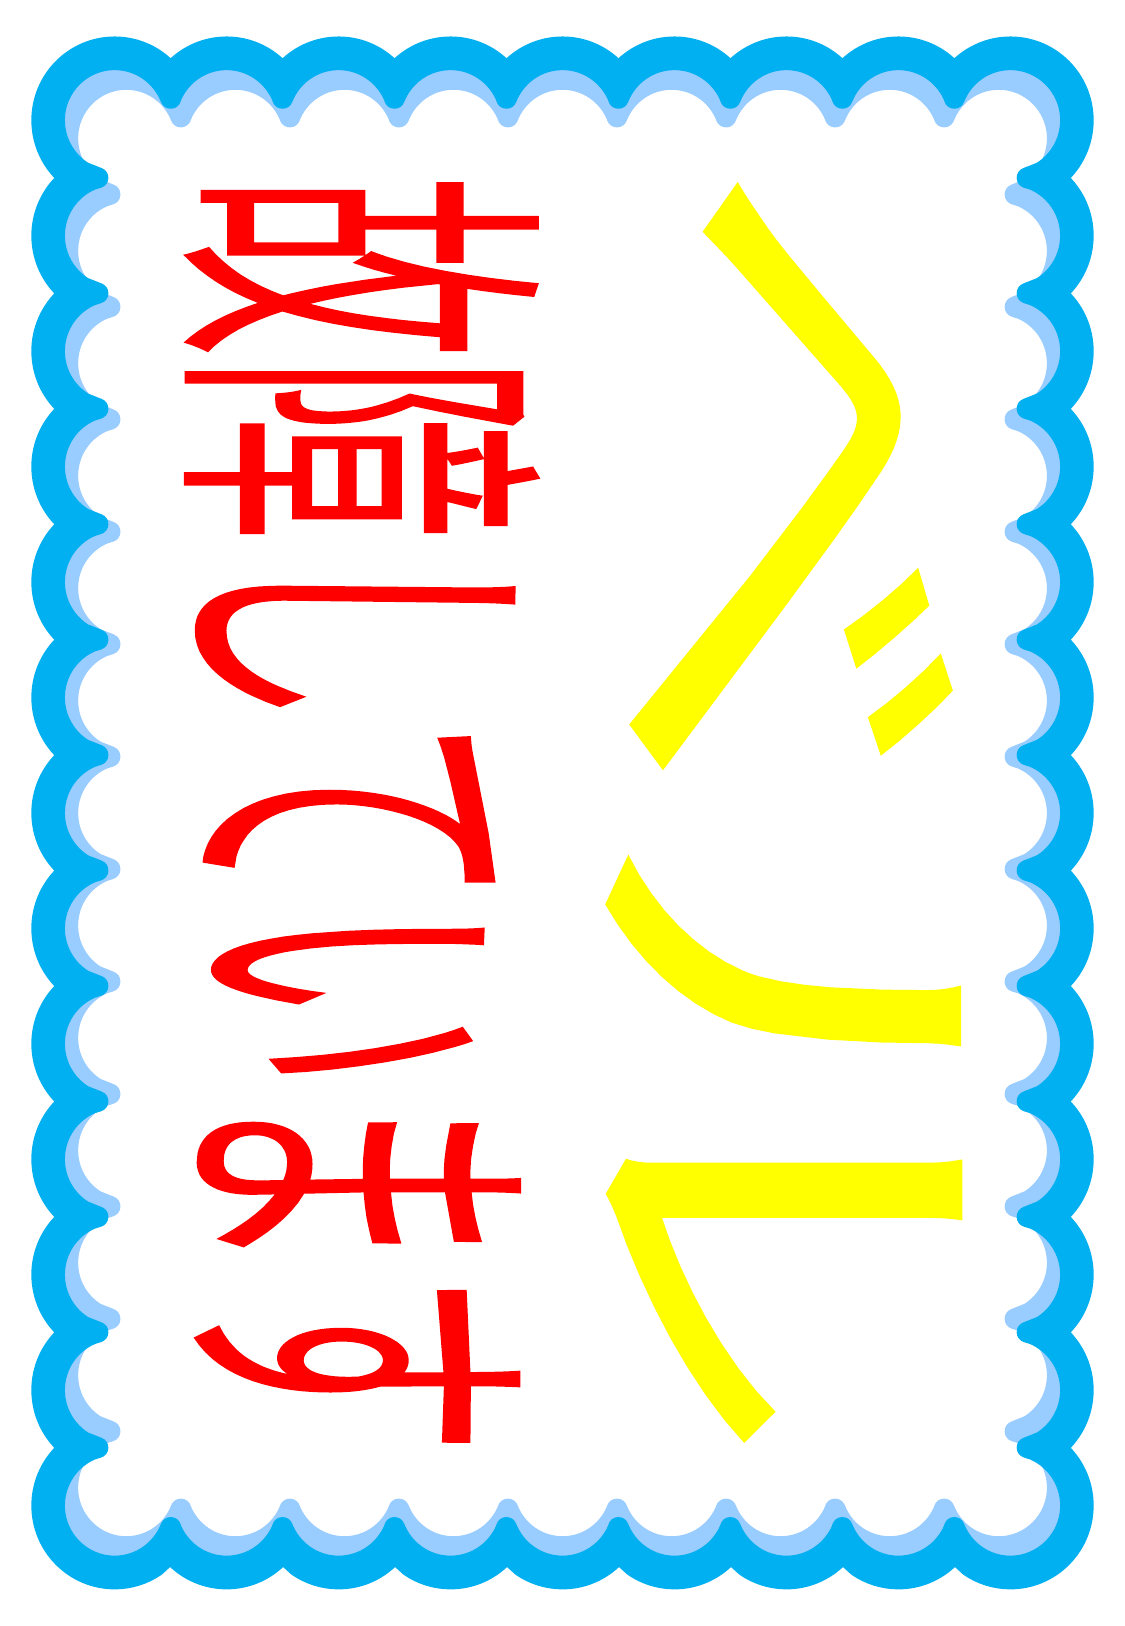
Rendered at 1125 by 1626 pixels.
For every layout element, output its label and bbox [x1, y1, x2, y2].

text_box [41, 46, 1084, 1580]
